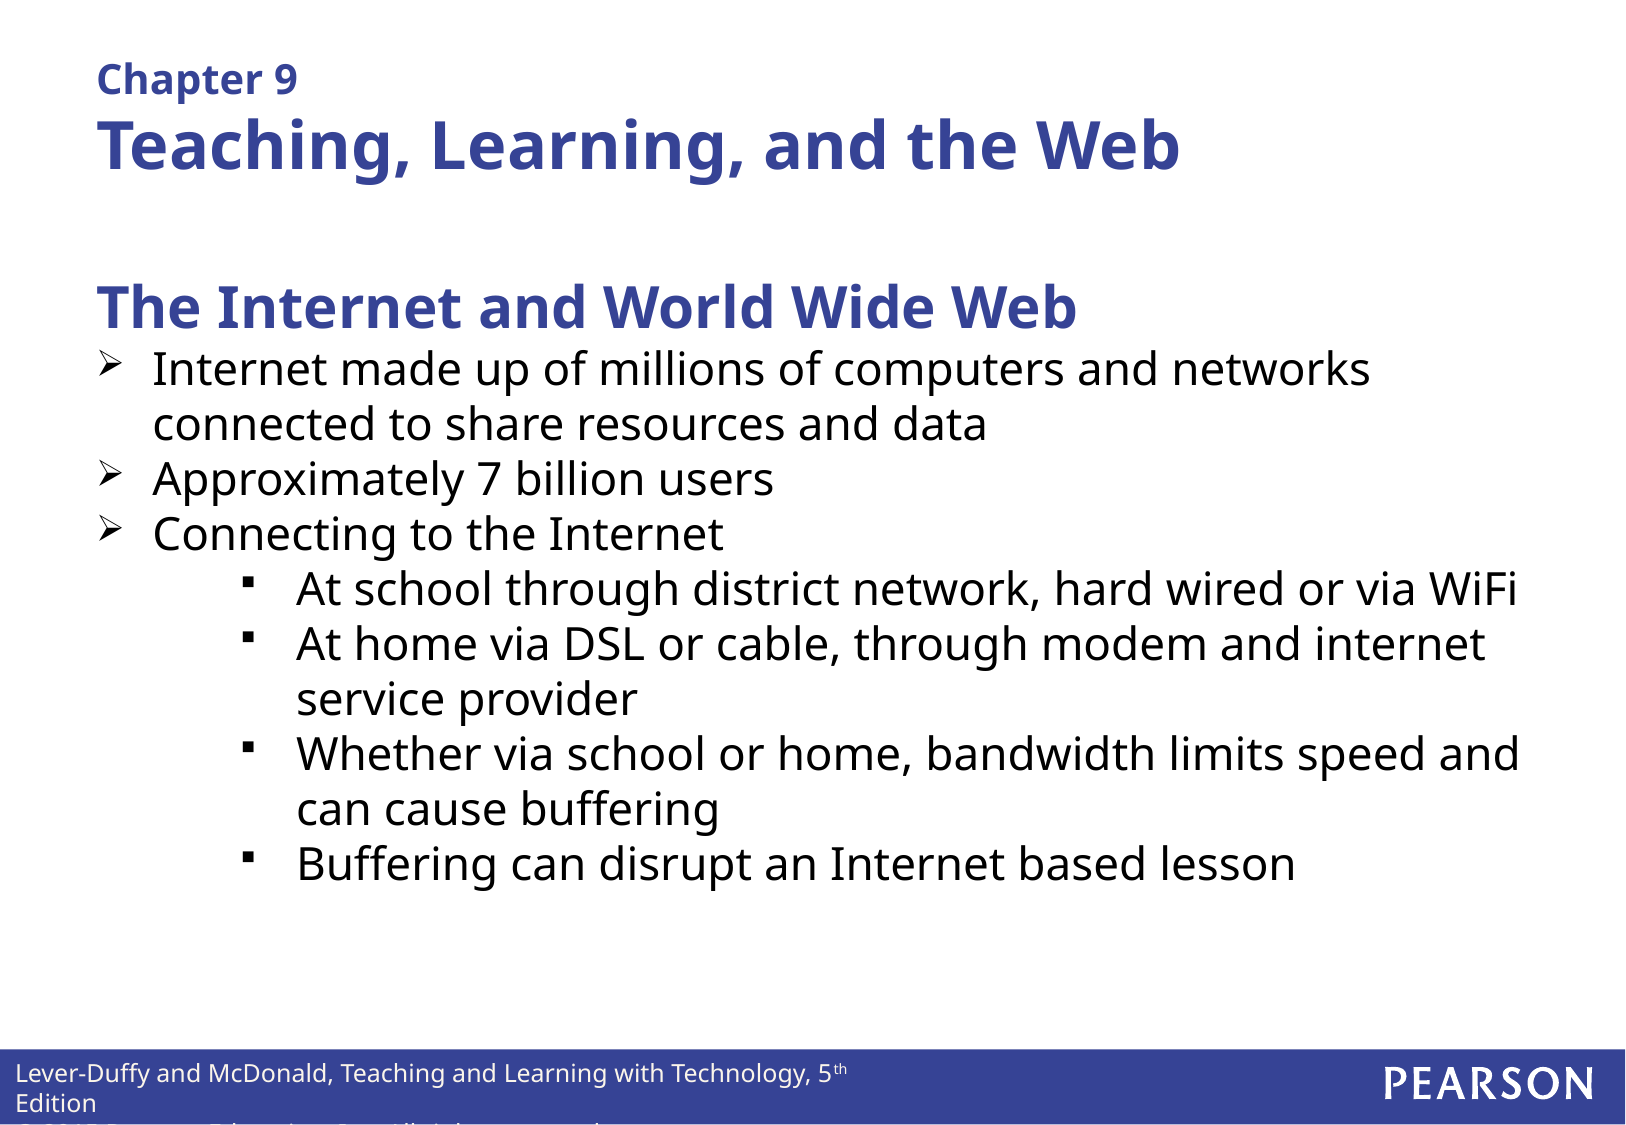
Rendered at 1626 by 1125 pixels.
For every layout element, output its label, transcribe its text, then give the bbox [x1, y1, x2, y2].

title Chapter 9 Teaching, Learning, and the Web [81, 45, 1544, 233]
list The Internet and World Wide Web Internet made up of millions of computers and networks connected to share resources and data Approximately 7 billion users Connecting to the Internet At school through district network, hard wired or via WiFi At home via DSL or cable, through modem and internet service provider Whether via school or home, bandwidth limits speed and can cause buffering Buffering can disrupt an Internet based lesson [81, 262, 1544, 1005]
